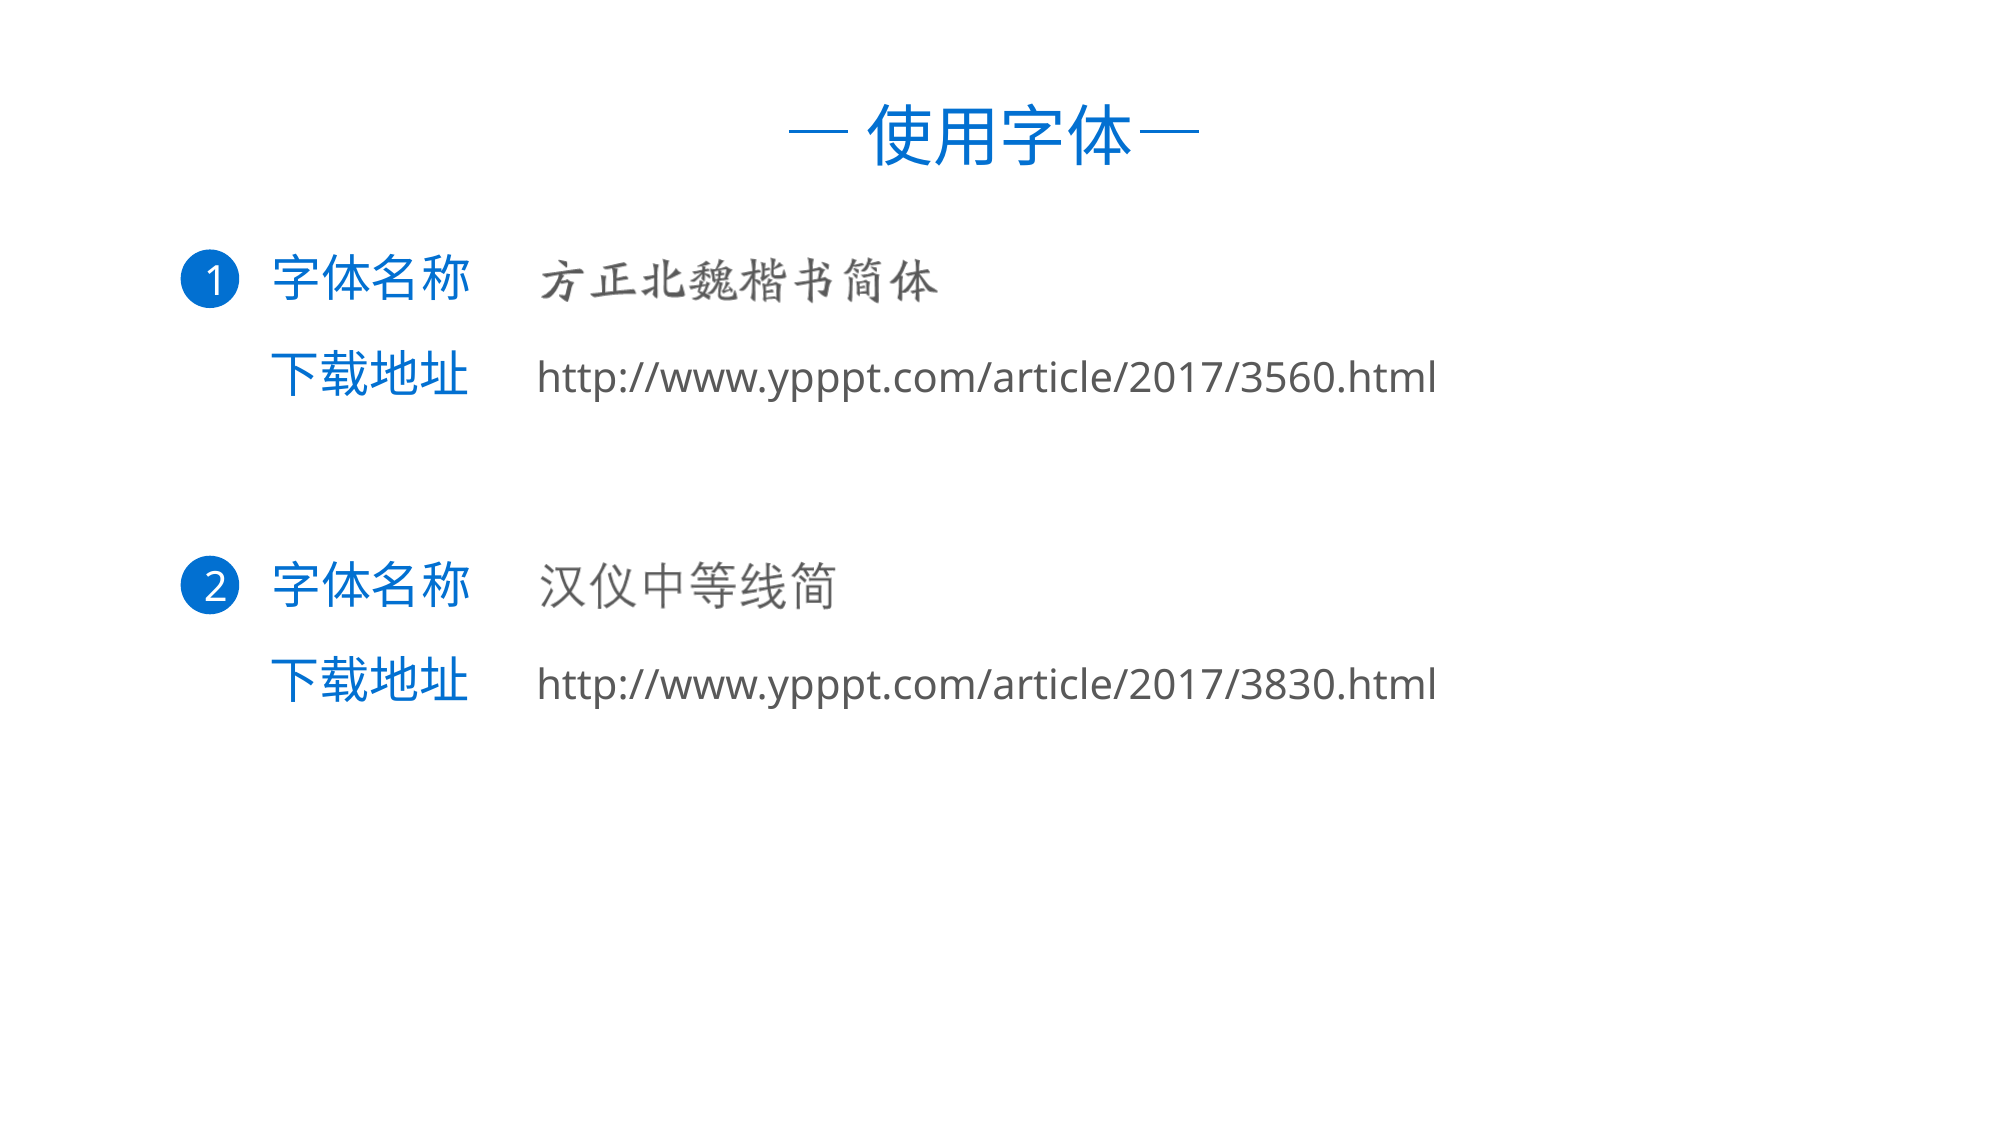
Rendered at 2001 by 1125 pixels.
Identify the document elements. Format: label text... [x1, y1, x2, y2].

text_box 1 [179, 248, 241, 310]
text_box 下载地址 [254, 641, 491, 716]
text_box http://www.ypppt.com/article/2017/3830.html [521, 650, 1558, 715]
picture [507, 536, 869, 643]
text_box 字体名称 [256, 239, 507, 315]
text_box 使用字体 [830, 70, 1170, 182]
text_box 下载地址 [254, 334, 491, 410]
text_box 字体名称 [256, 545, 507, 621]
text_box http://www.ypppt.com/article/2017/3560.html [521, 343, 1558, 409]
text_box 2 [179, 554, 241, 616]
picture [507, 235, 1023, 342]
